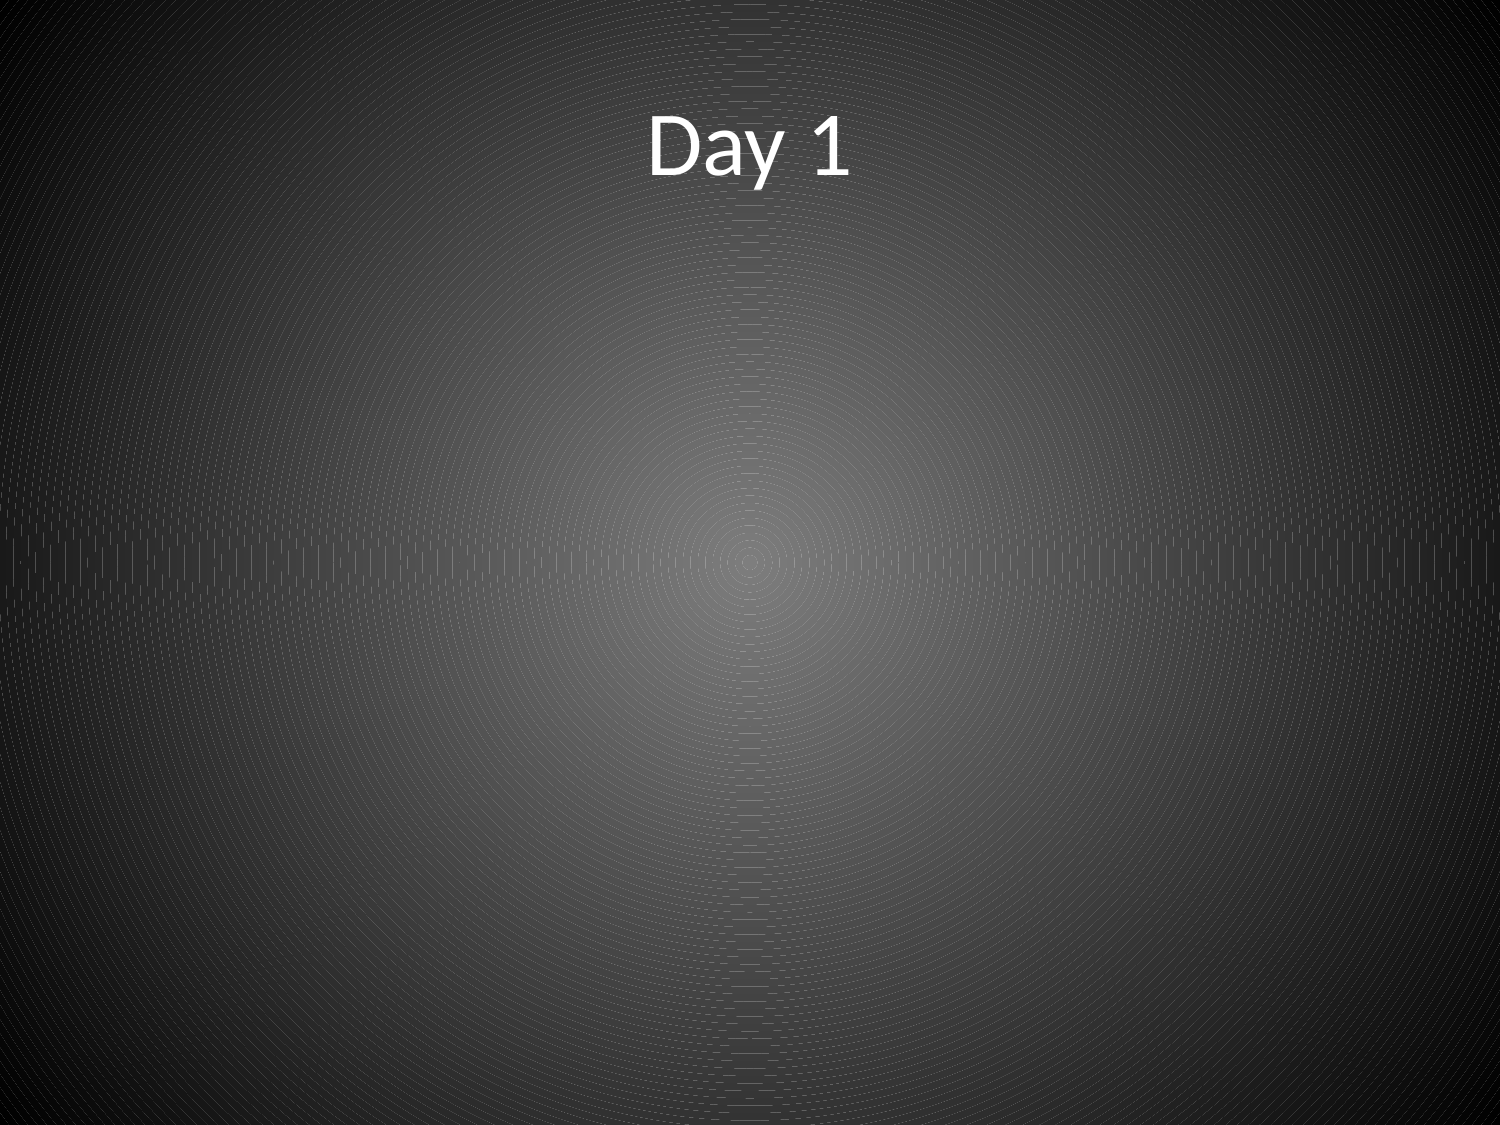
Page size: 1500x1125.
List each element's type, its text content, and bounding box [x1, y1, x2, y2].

title Day 1 [75, 45, 1425, 233]
